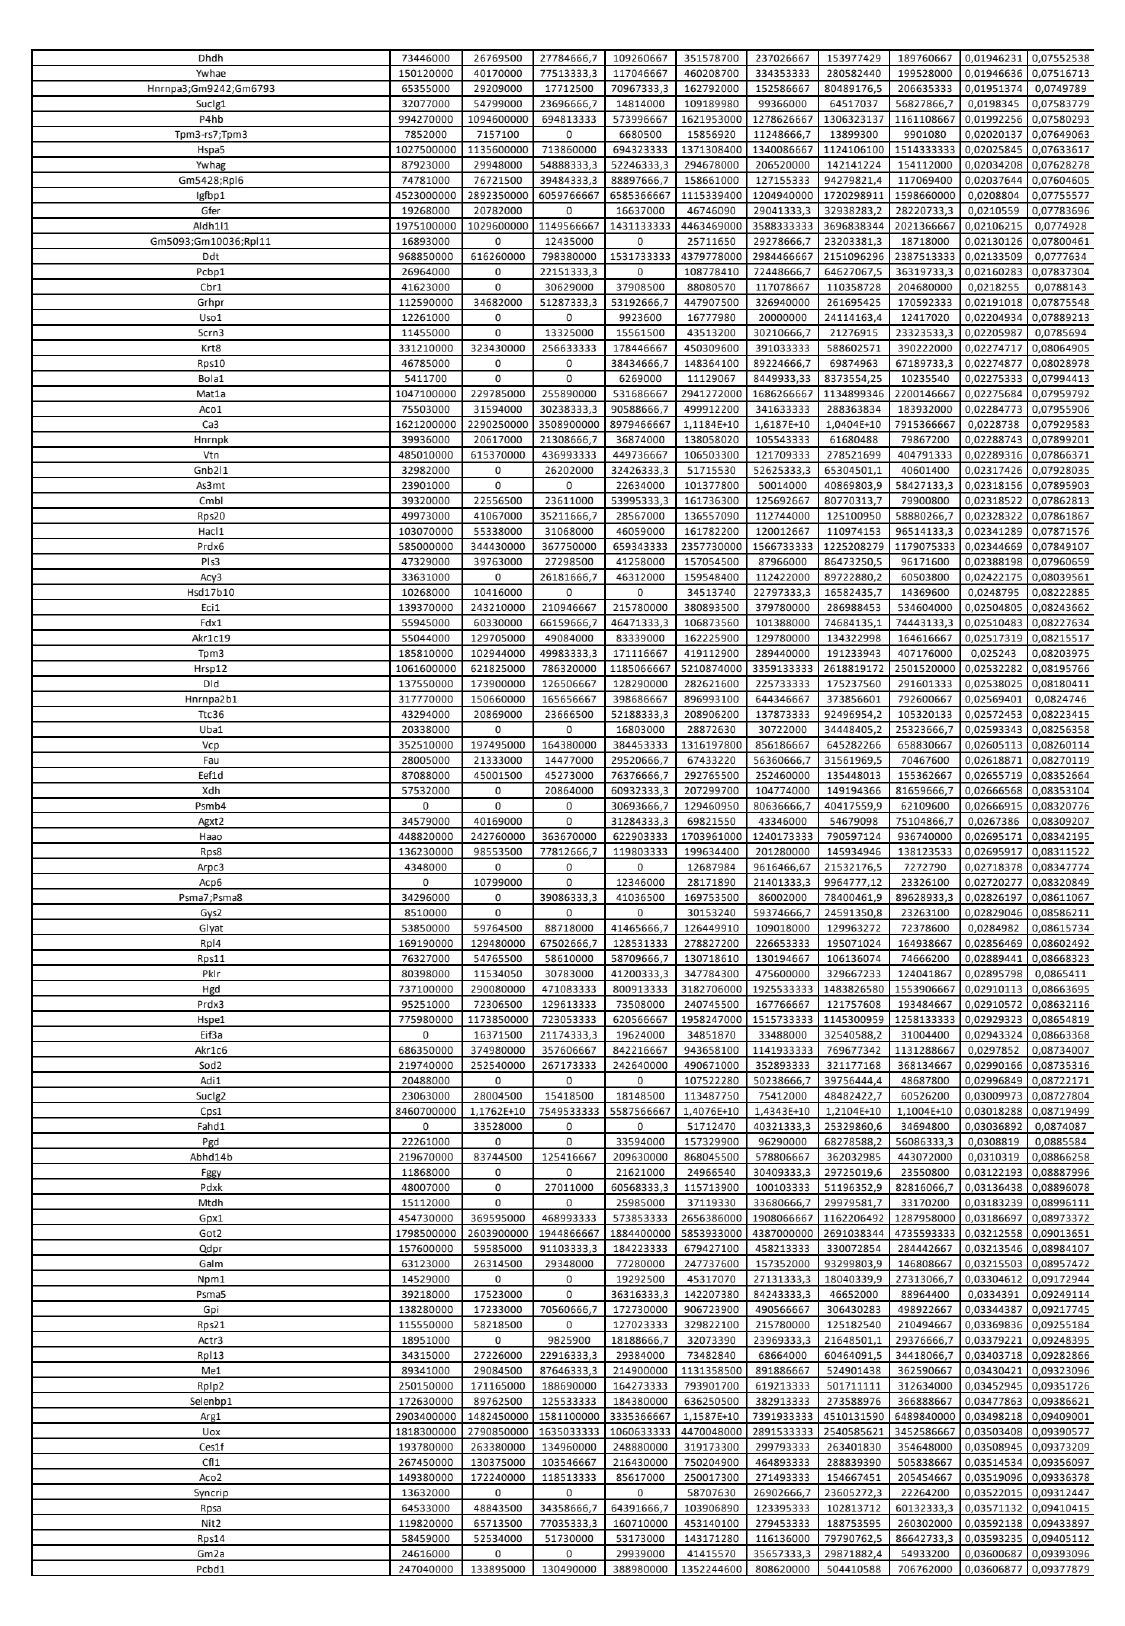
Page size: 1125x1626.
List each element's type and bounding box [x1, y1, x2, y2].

picture [30, 49, 1094, 1576]
